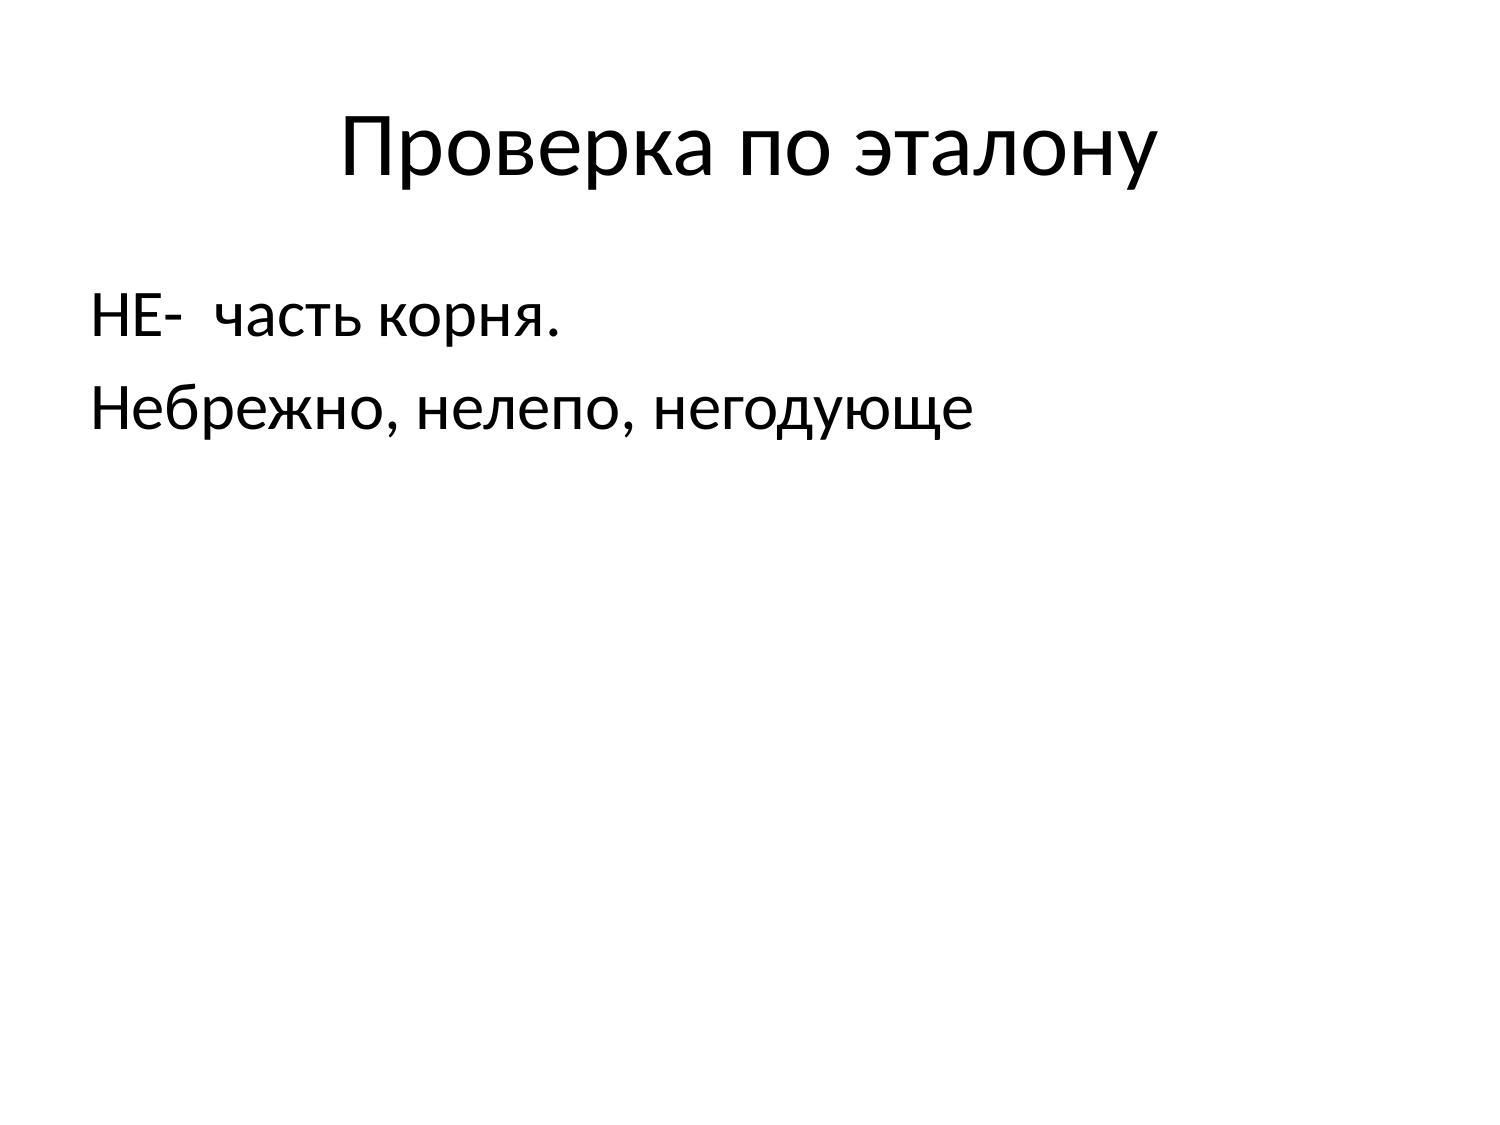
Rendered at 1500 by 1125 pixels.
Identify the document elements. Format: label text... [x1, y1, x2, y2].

list НЕ- часть корня. Небрежно, нелепо, негодующе [75, 262, 1425, 1005]
title Проверка по эталону [75, 45, 1425, 233]
